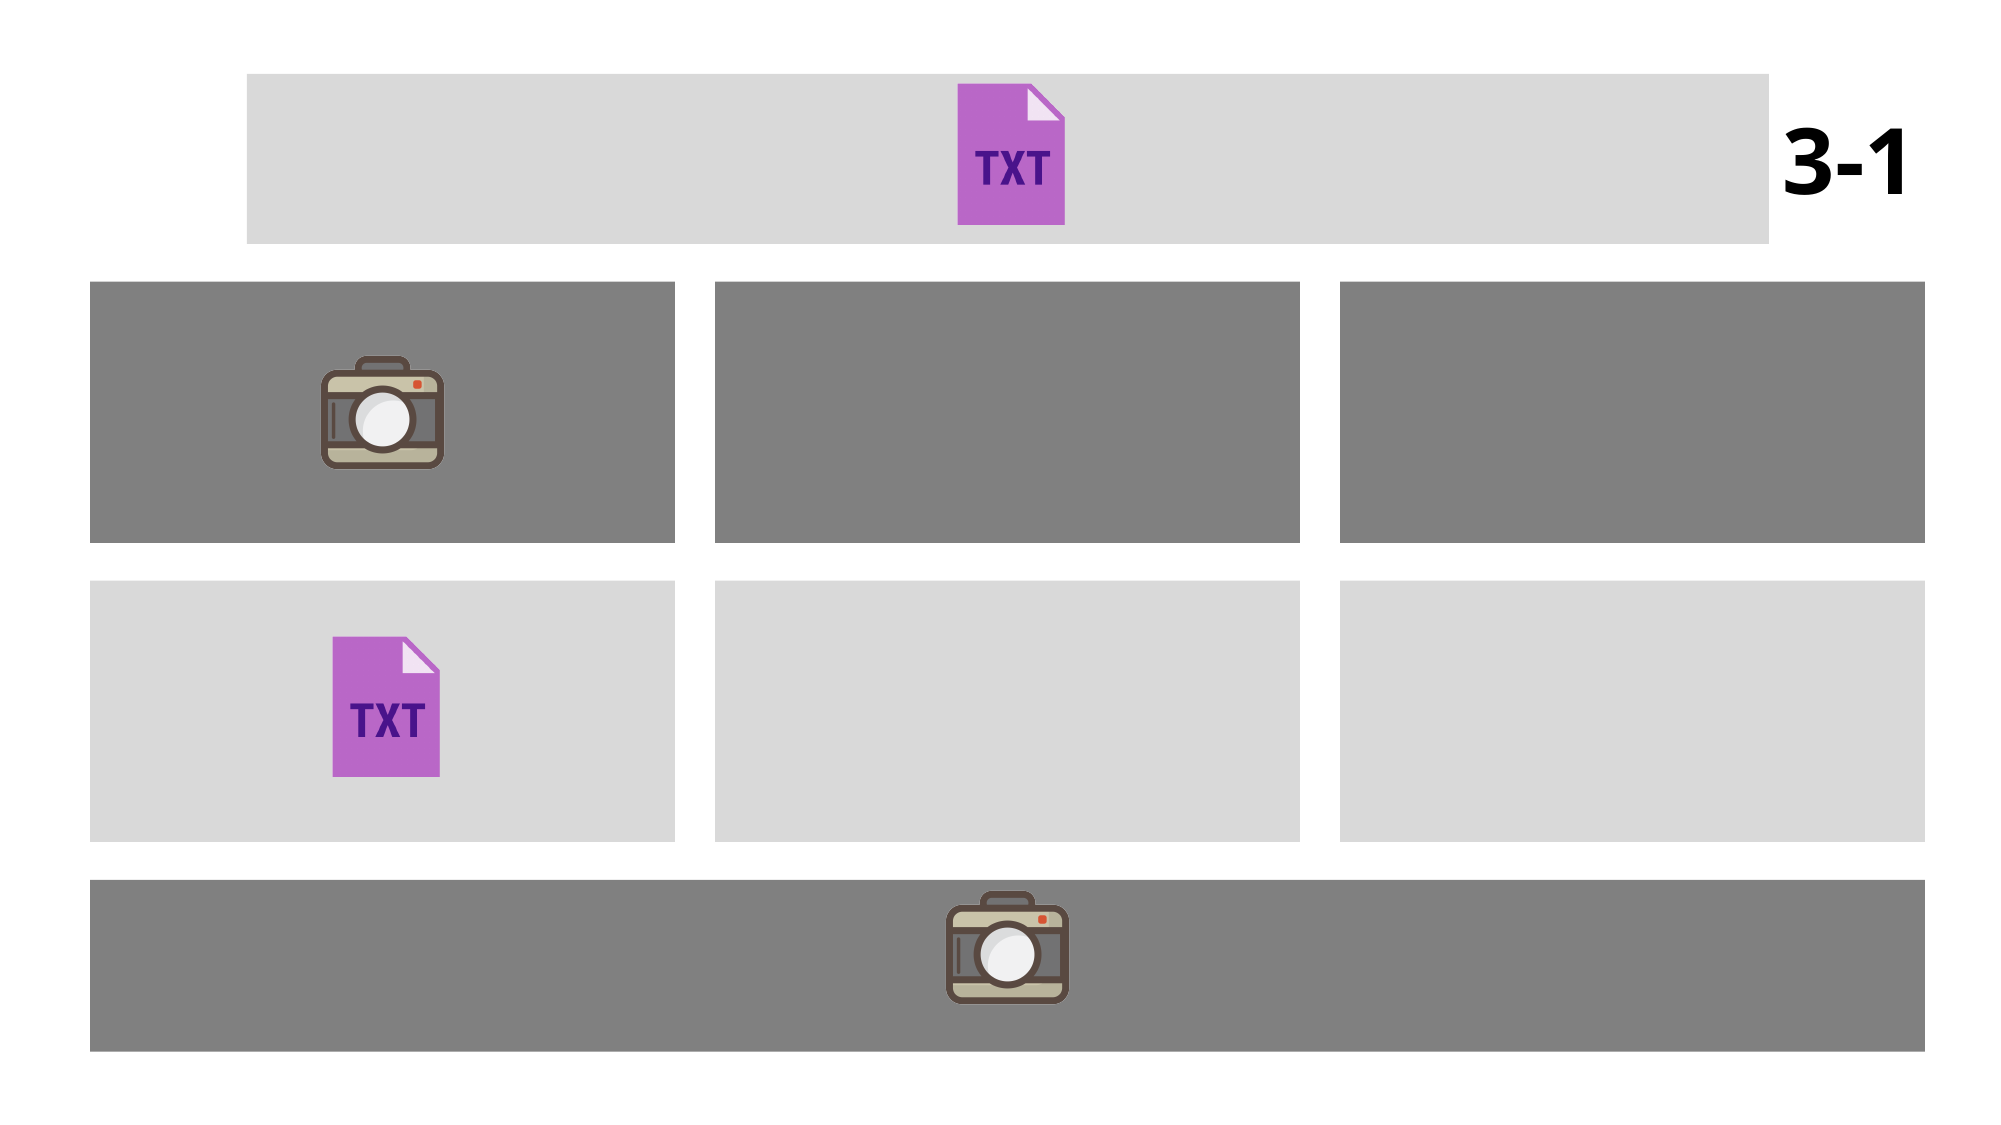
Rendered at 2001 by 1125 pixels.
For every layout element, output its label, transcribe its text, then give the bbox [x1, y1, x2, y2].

picture [903, 843, 1112, 1052]
text_box [246, 73, 1770, 245]
picture [927, 73, 1088, 235]
text_box [1339, 281, 1926, 544]
picture [278, 307, 487, 517]
text_box [714, 281, 1301, 544]
text_box 3-1 [1768, 95, 1993, 221]
text_box [714, 580, 1301, 843]
text_box [1339, 580, 1926, 843]
text_box [89, 281, 676, 544]
text_box [89, 580, 676, 843]
picture [302, 626, 463, 787]
text_box [89, 879, 1926, 1053]
